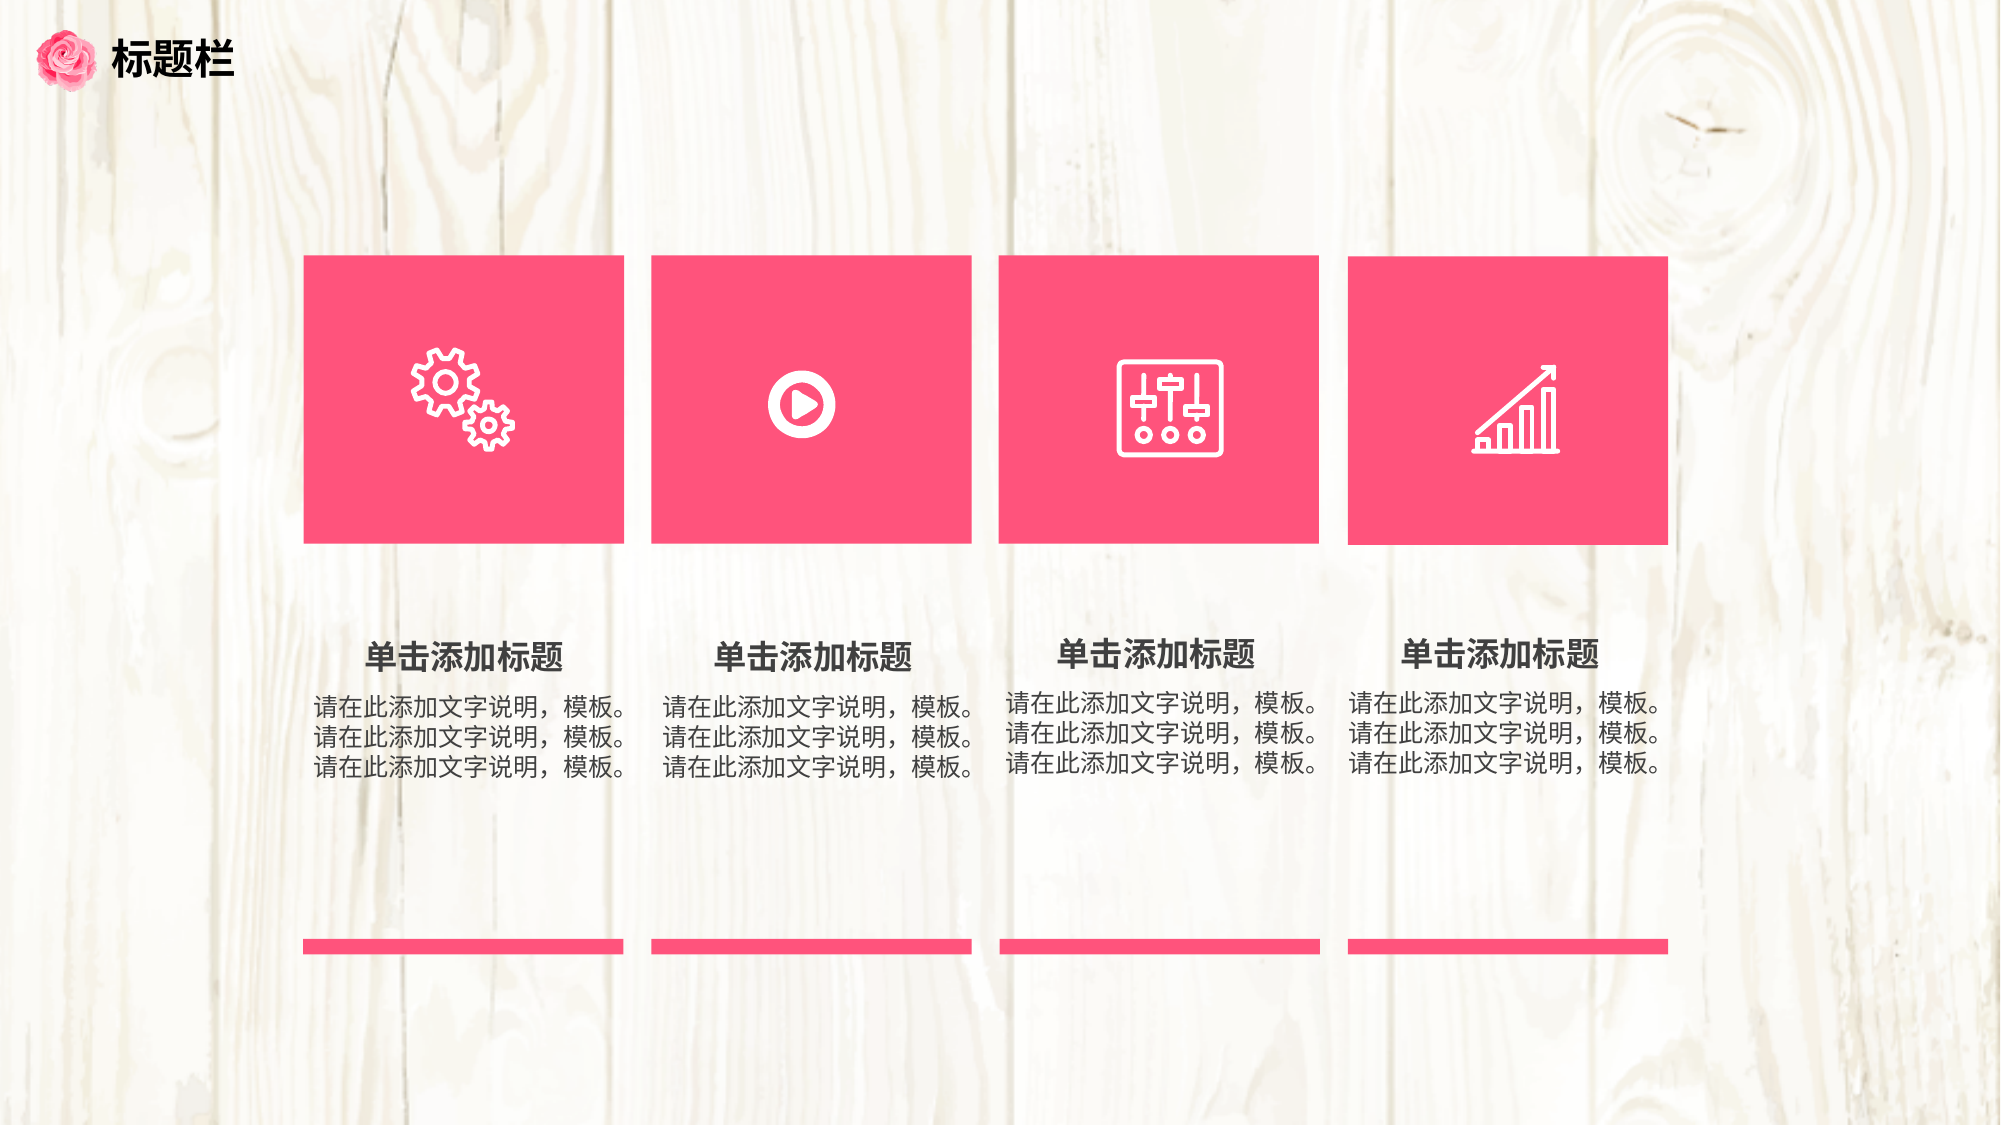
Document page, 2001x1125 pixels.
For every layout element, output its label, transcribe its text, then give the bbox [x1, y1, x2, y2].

text_box 请在此添加文字说明，模板。请在此添加文字说明，模板。请在此添加文字说明，模板。 [990, 680, 1321, 785]
text_box [1347, 938, 1669, 955]
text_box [1119, 361, 1222, 455]
text_box [303, 254, 625, 545]
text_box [413, 349, 513, 450]
text_box [768, 370, 836, 439]
text_box [650, 254, 973, 545]
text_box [1473, 367, 1558, 452]
text_box 单击添加标题 [685, 628, 928, 684]
text_box 请在此添加文字说明，模板。请在此添加文字说明，模板。请在此添加文字说明，模板。 [298, 683, 629, 789]
text_box [650, 938, 973, 955]
text_box [1347, 255, 1669, 546]
picture [0, 0, 2001, 1125]
text_box 请在此添加文字说明，模板。请在此添加文字说明，模板。请在此添加文字说明，模板。 [1333, 680, 1664, 785]
text_box [302, 938, 624, 955]
text_box 单击添加标题 [1371, 625, 1615, 680]
text_box 单击添加标题 [336, 628, 579, 684]
text_box 单击添加标题 [1028, 625, 1271, 681]
text_box 标题栏 [96, 25, 384, 91]
text_box 请在此添加文字说明，模板。请在此添加文字说明，模板。请在此添加文字说明，模板。 [647, 683, 978, 789]
text_box [997, 254, 1320, 545]
